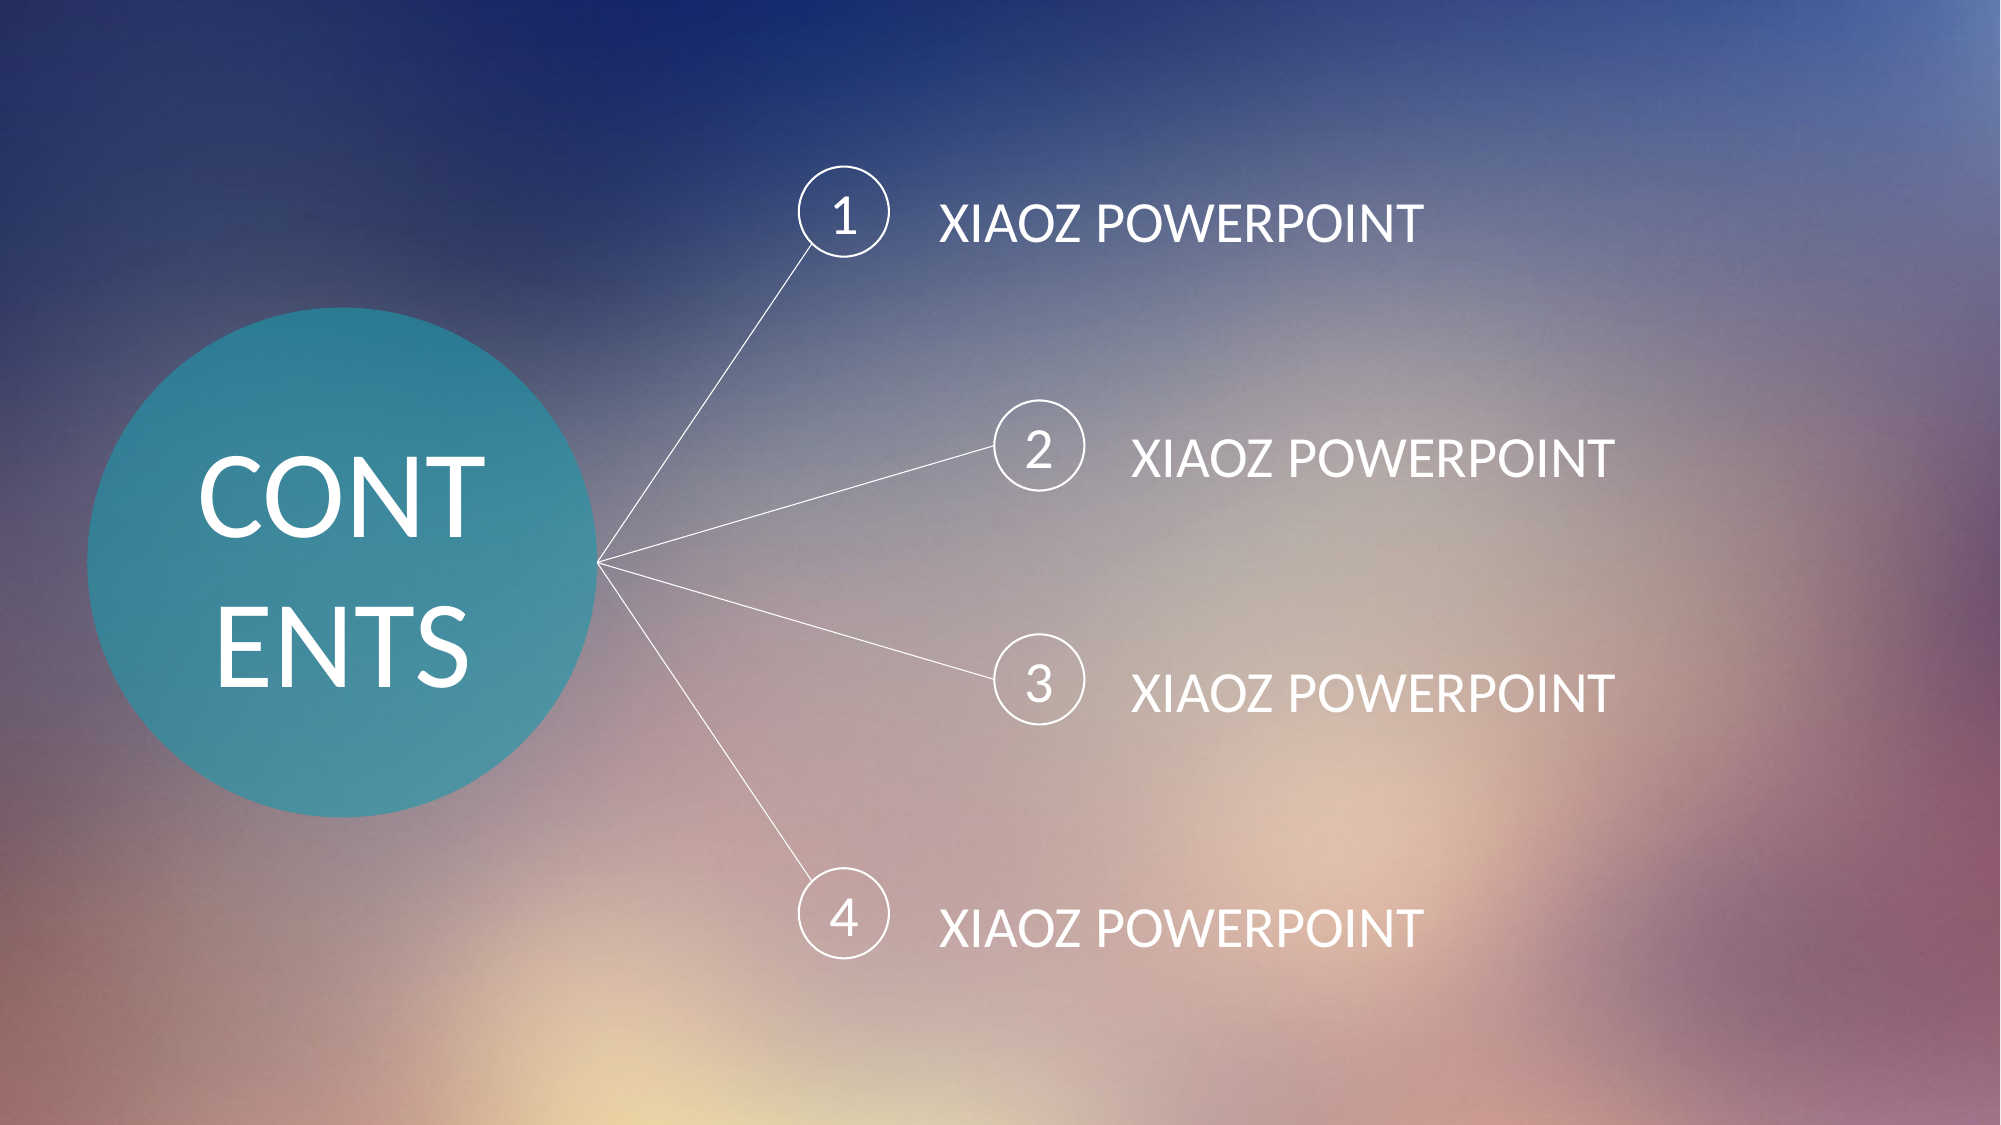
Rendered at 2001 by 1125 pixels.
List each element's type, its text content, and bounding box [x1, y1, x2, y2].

picture [0, 0, 2001, 1125]
text_box 2 [993, 399, 1086, 492]
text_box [812, 562, 995, 680]
text_box XIAOZ POWERPOINT [1116, 411, 1970, 497]
text_box XIAOZ POWERPOINT [1116, 646, 1970, 732]
text_box XIAOZ POWERPOINT [924, 177, 1778, 262]
text_box 4 [797, 867, 890, 960]
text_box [597, 562, 812, 882]
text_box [597, 445, 995, 562]
text_box 1 [797, 165, 890, 258]
text_box CONTENTS [86, 306, 597, 819]
text_box 3 [993, 633, 1086, 726]
text_box XIAOZ POWERPOINT [924, 881, 1778, 967]
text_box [597, 243, 812, 445]
